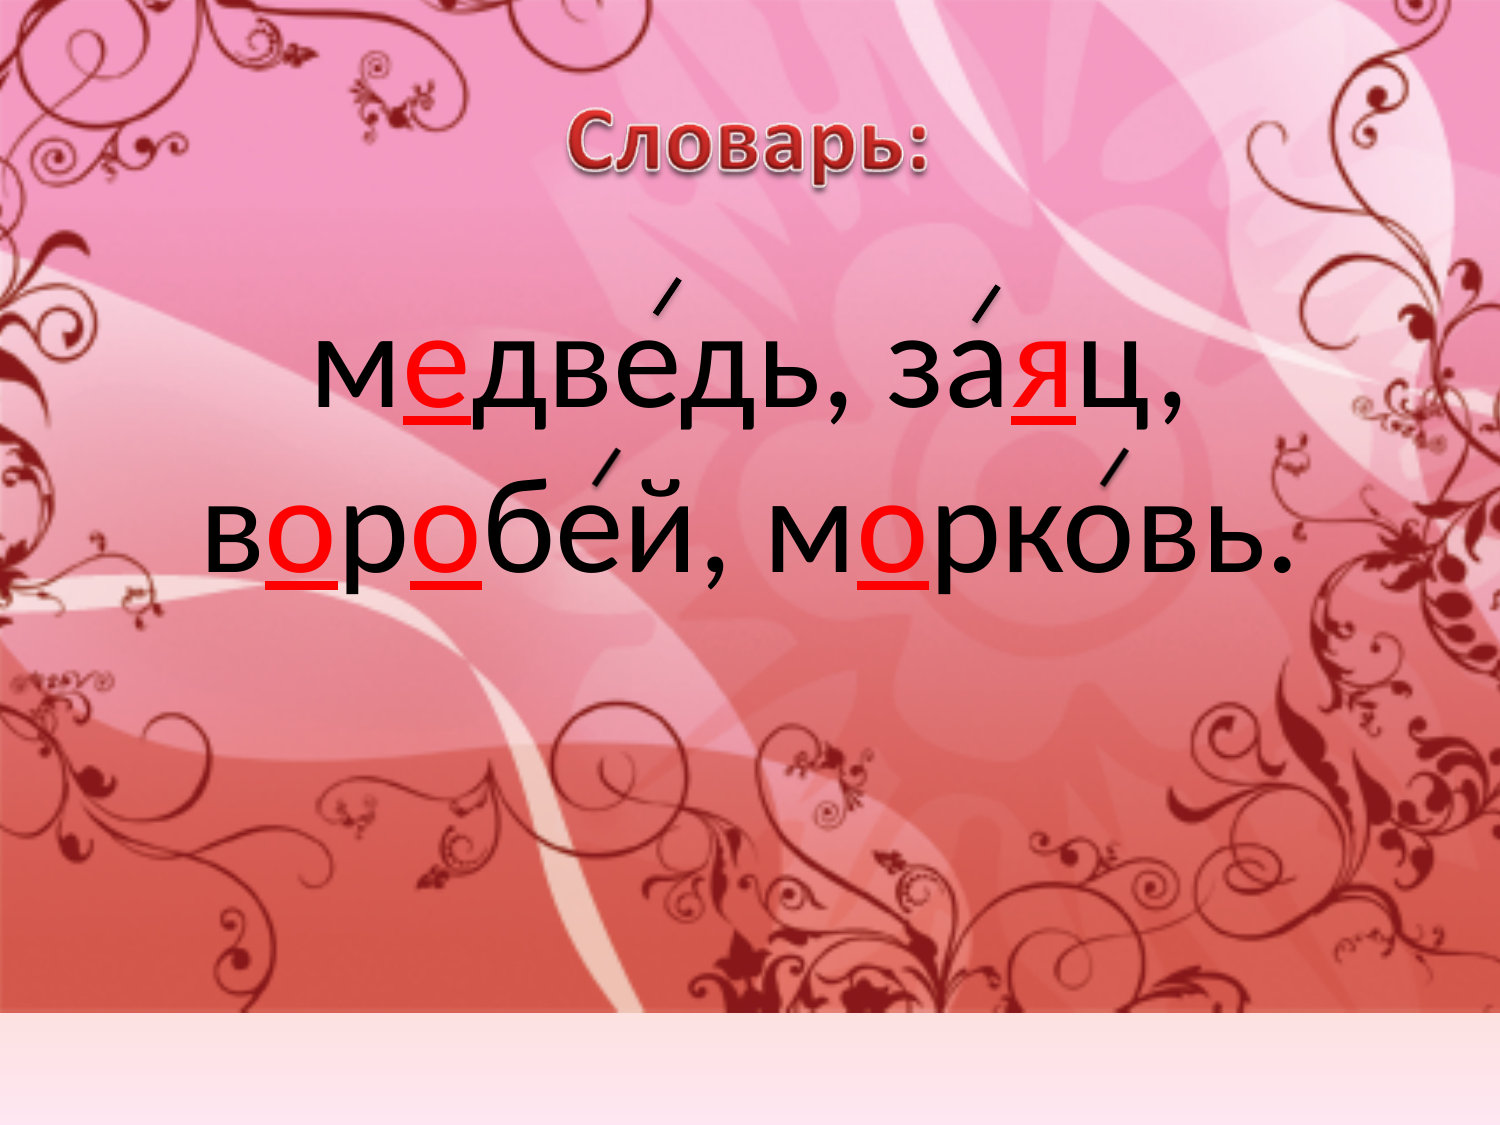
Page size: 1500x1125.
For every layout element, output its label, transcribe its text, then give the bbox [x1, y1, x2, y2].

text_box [974, 285, 999, 322]
picture [0, 0, 1500, 1013]
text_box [655, 278, 680, 315]
list медведь, заяц, воробей, морковь. [74, 262, 1426, 1006]
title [73, 43, 1427, 235]
